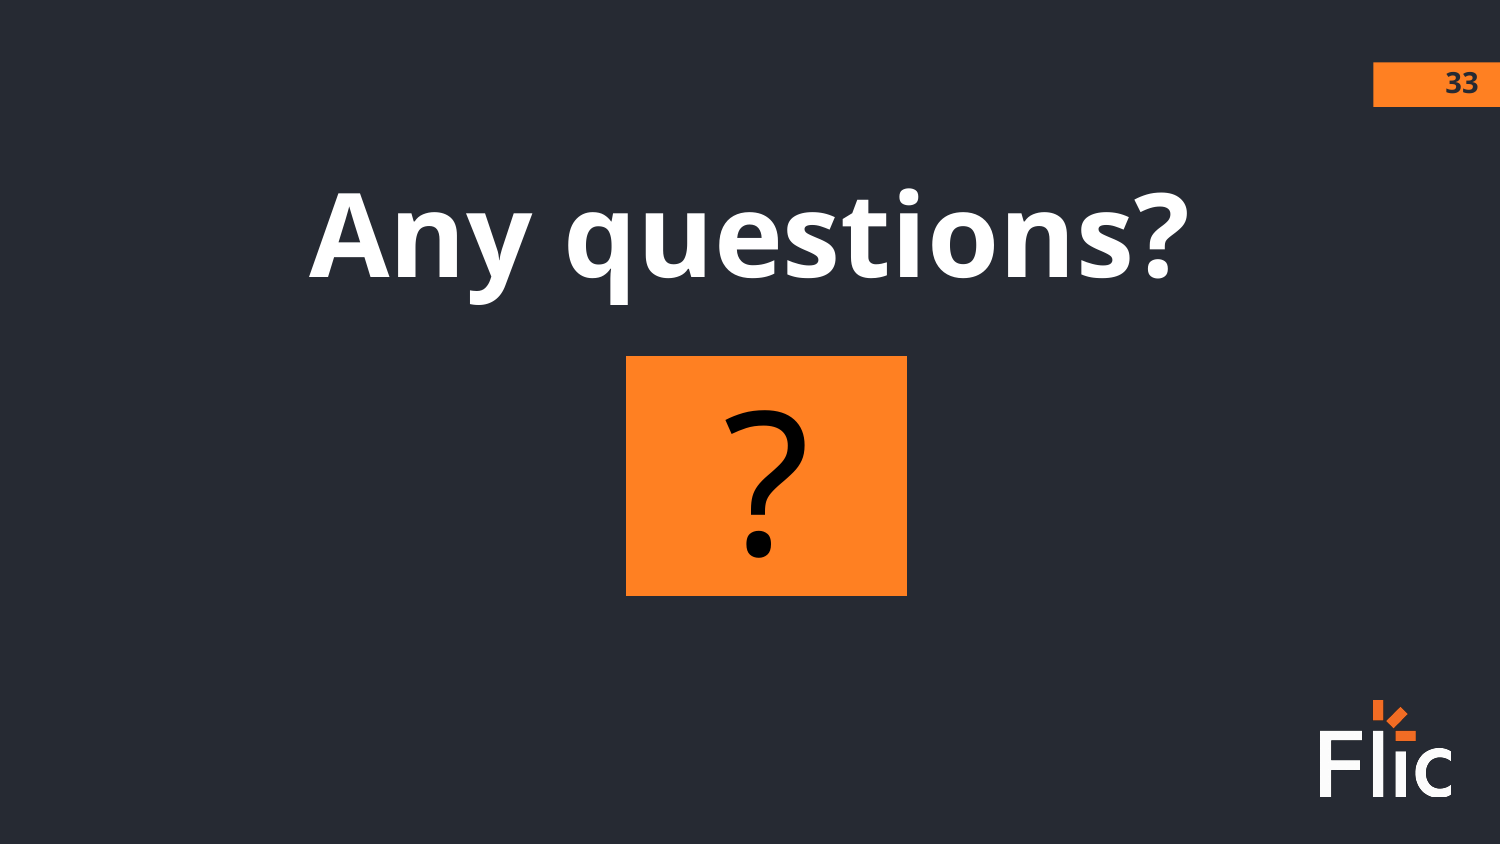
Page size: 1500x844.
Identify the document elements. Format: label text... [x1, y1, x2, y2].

text_box Any questions? [0, 161, 1500, 318]
text_box ? [624, 354, 909, 598]
picture [1320, 700, 1451, 797]
slide_number ‹#› [1423, 66, 1500, 104]
